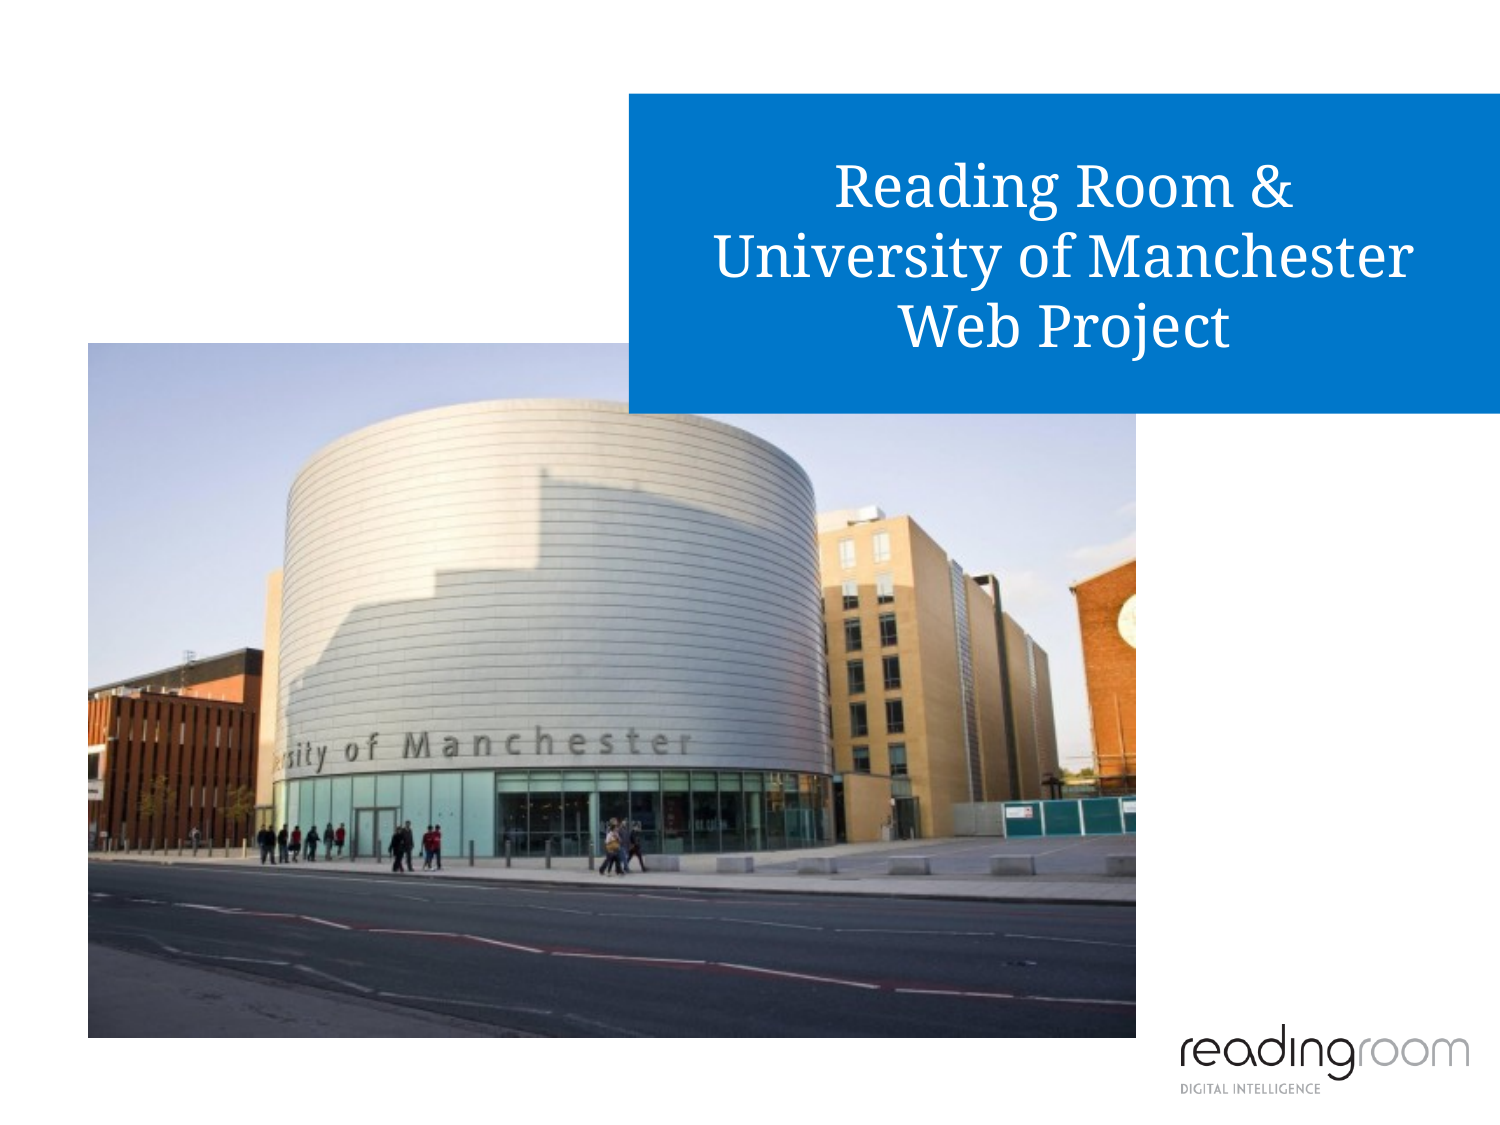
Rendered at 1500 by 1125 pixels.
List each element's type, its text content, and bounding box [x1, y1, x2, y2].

text_box Reading Room & University of Manchester Web Project [627, 92, 1500, 416]
picture [88, 343, 1136, 1038]
picture [1181, 1024, 1469, 1094]
